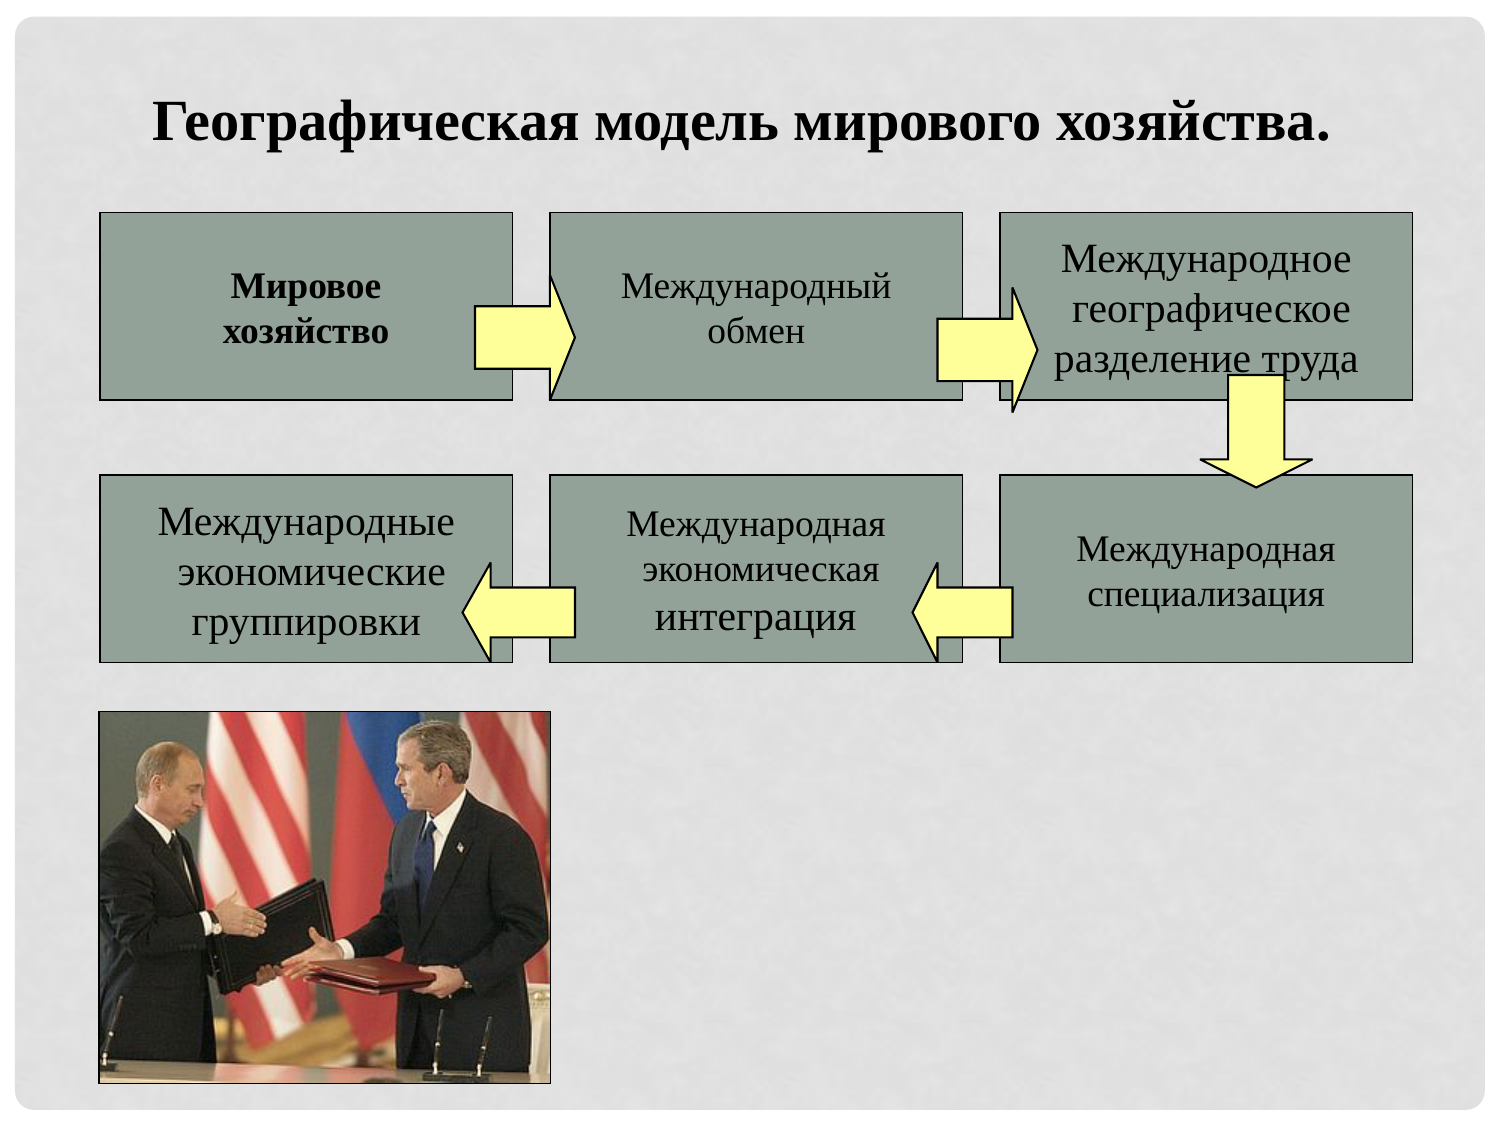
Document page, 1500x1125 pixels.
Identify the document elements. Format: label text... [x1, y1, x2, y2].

text_box Международный обмен [549, 212, 963, 400]
text_box Географическая модель мирового хозяйства. [137, 75, 1400, 160]
text_box Международное географическое разделение труда [999, 212, 1413, 400]
text_box [474, 275, 575, 401]
picture [99, 712, 551, 1084]
text_box Мировое хозяйство [99, 212, 513, 400]
text_box [462, 562, 576, 663]
text_box Международная специализация [999, 474, 1413, 663]
text_box [937, 287, 1038, 413]
text_box [1200, 375, 1313, 488]
text_box Международная экономическая интеграция [549, 474, 963, 663]
text_box Международные экономические группировки [99, 474, 513, 663]
text_box [912, 562, 1013, 663]
